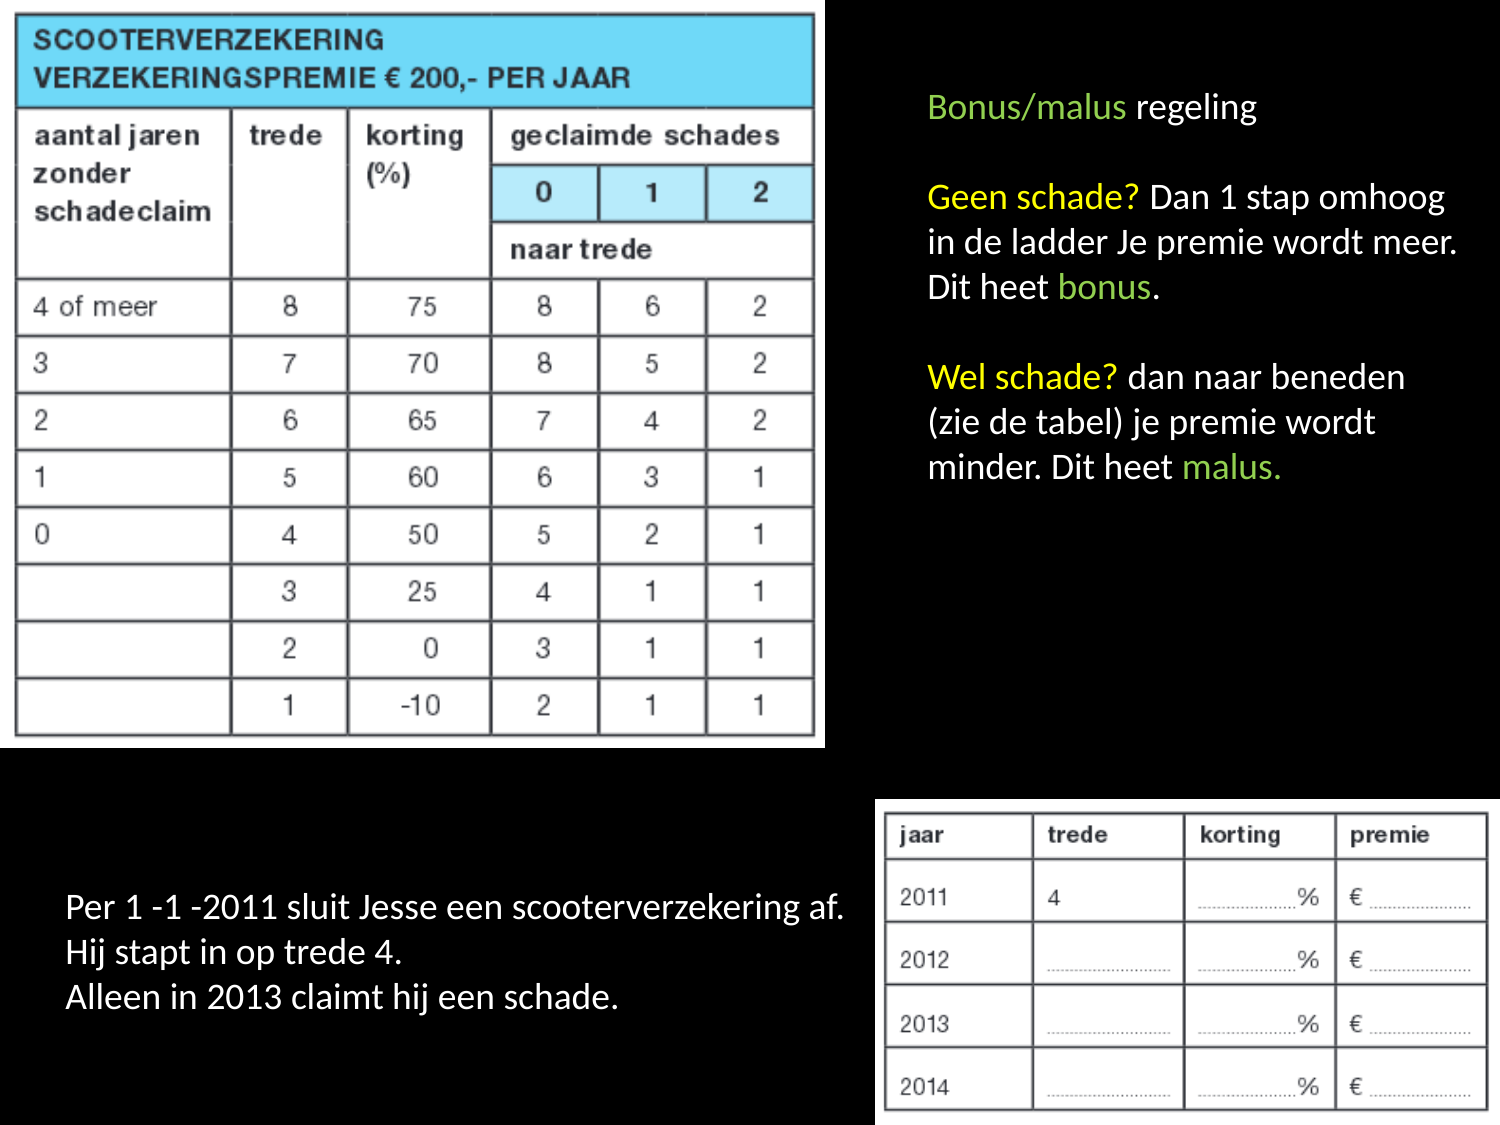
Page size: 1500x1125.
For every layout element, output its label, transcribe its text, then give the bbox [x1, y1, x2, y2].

text_box Bonus/malus regeling Geen schade? Dan 1 stap omhoog in de ladder Je premie wordt meer. Dit heet bonus. Wel schade? dan naar beneden (zie de tabel) je premie wordt minder. Dit heet malus. [912, 74, 1475, 495]
picture [0, 0, 826, 748]
text_box Per 1 -1 -2011 sluit Jesse een scooterverzekering af. Hij stapt in op trede 4. Alleen in 2013 claimt hij een schade. [50, 874, 861, 1025]
picture [874, 799, 1500, 1125]
